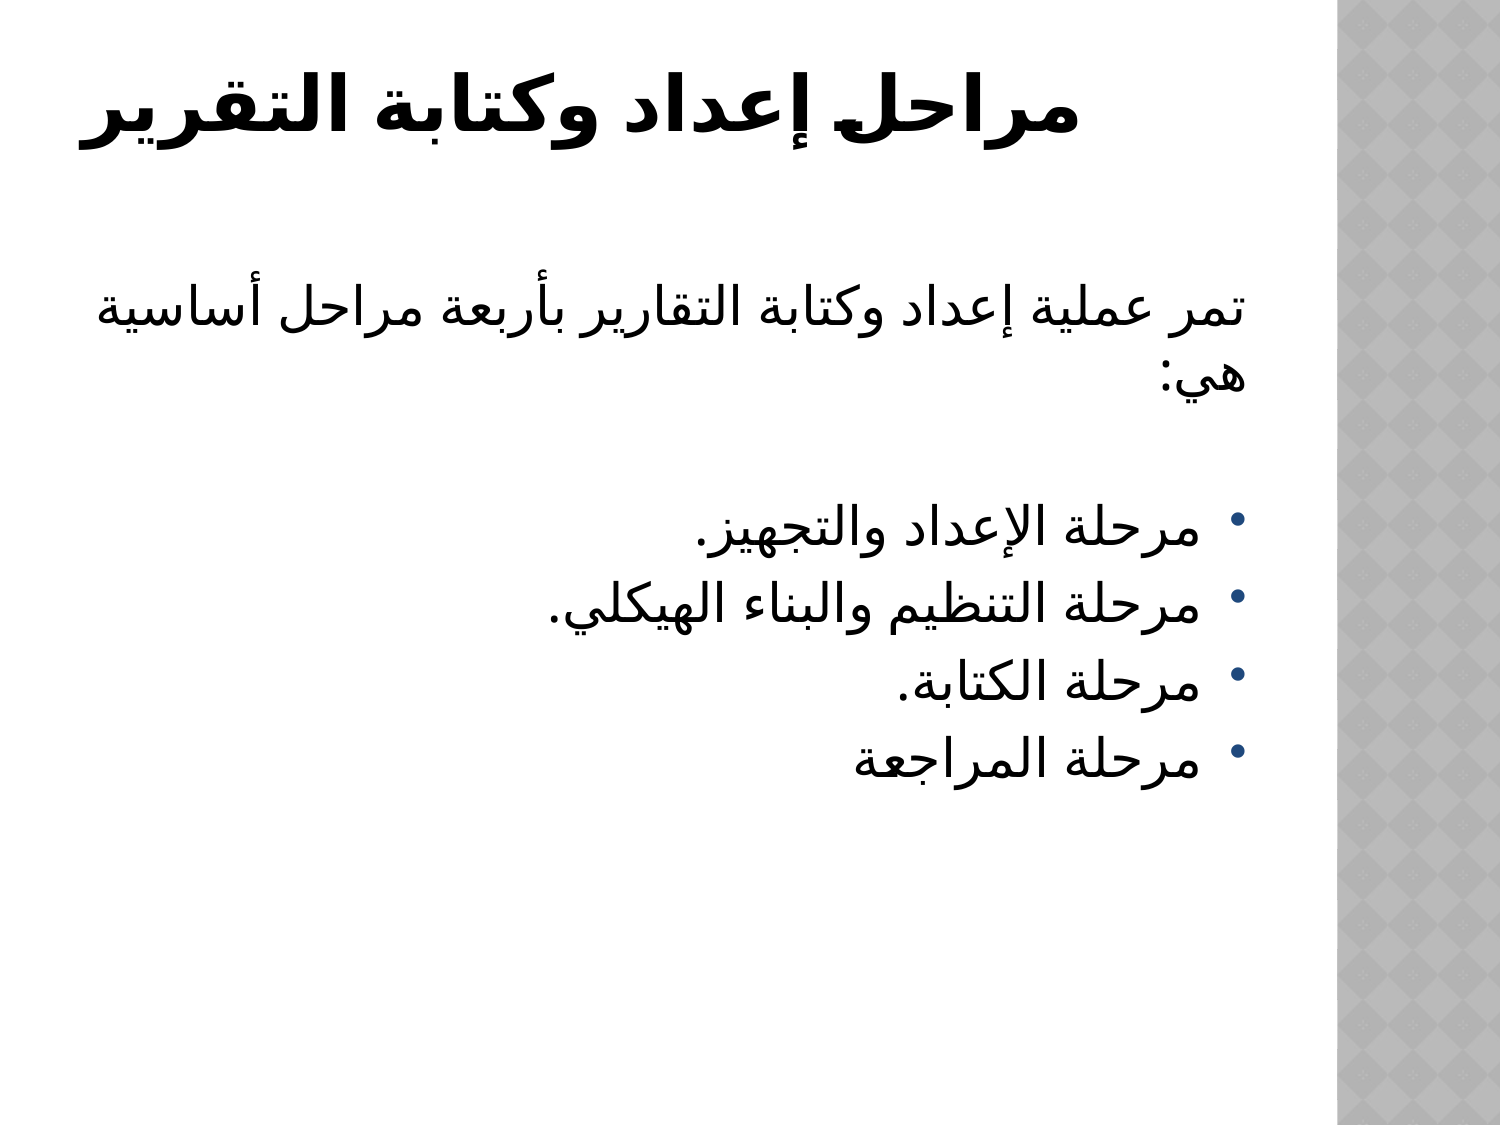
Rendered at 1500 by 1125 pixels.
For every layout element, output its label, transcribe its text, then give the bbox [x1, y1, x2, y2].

title مراحل إعداد وكتابة التقرير [75, 52, 1263, 240]
list تمر عملية إعداد وكتابة التقارير بأربعة مراحل أساسية هي: مرحلة الإعداد والتجهيز. مرحلة التنظيم والبناء الهيكلي. مرحلة الكتابة. مرحلة المراجعة [75, 264, 1263, 1059]
